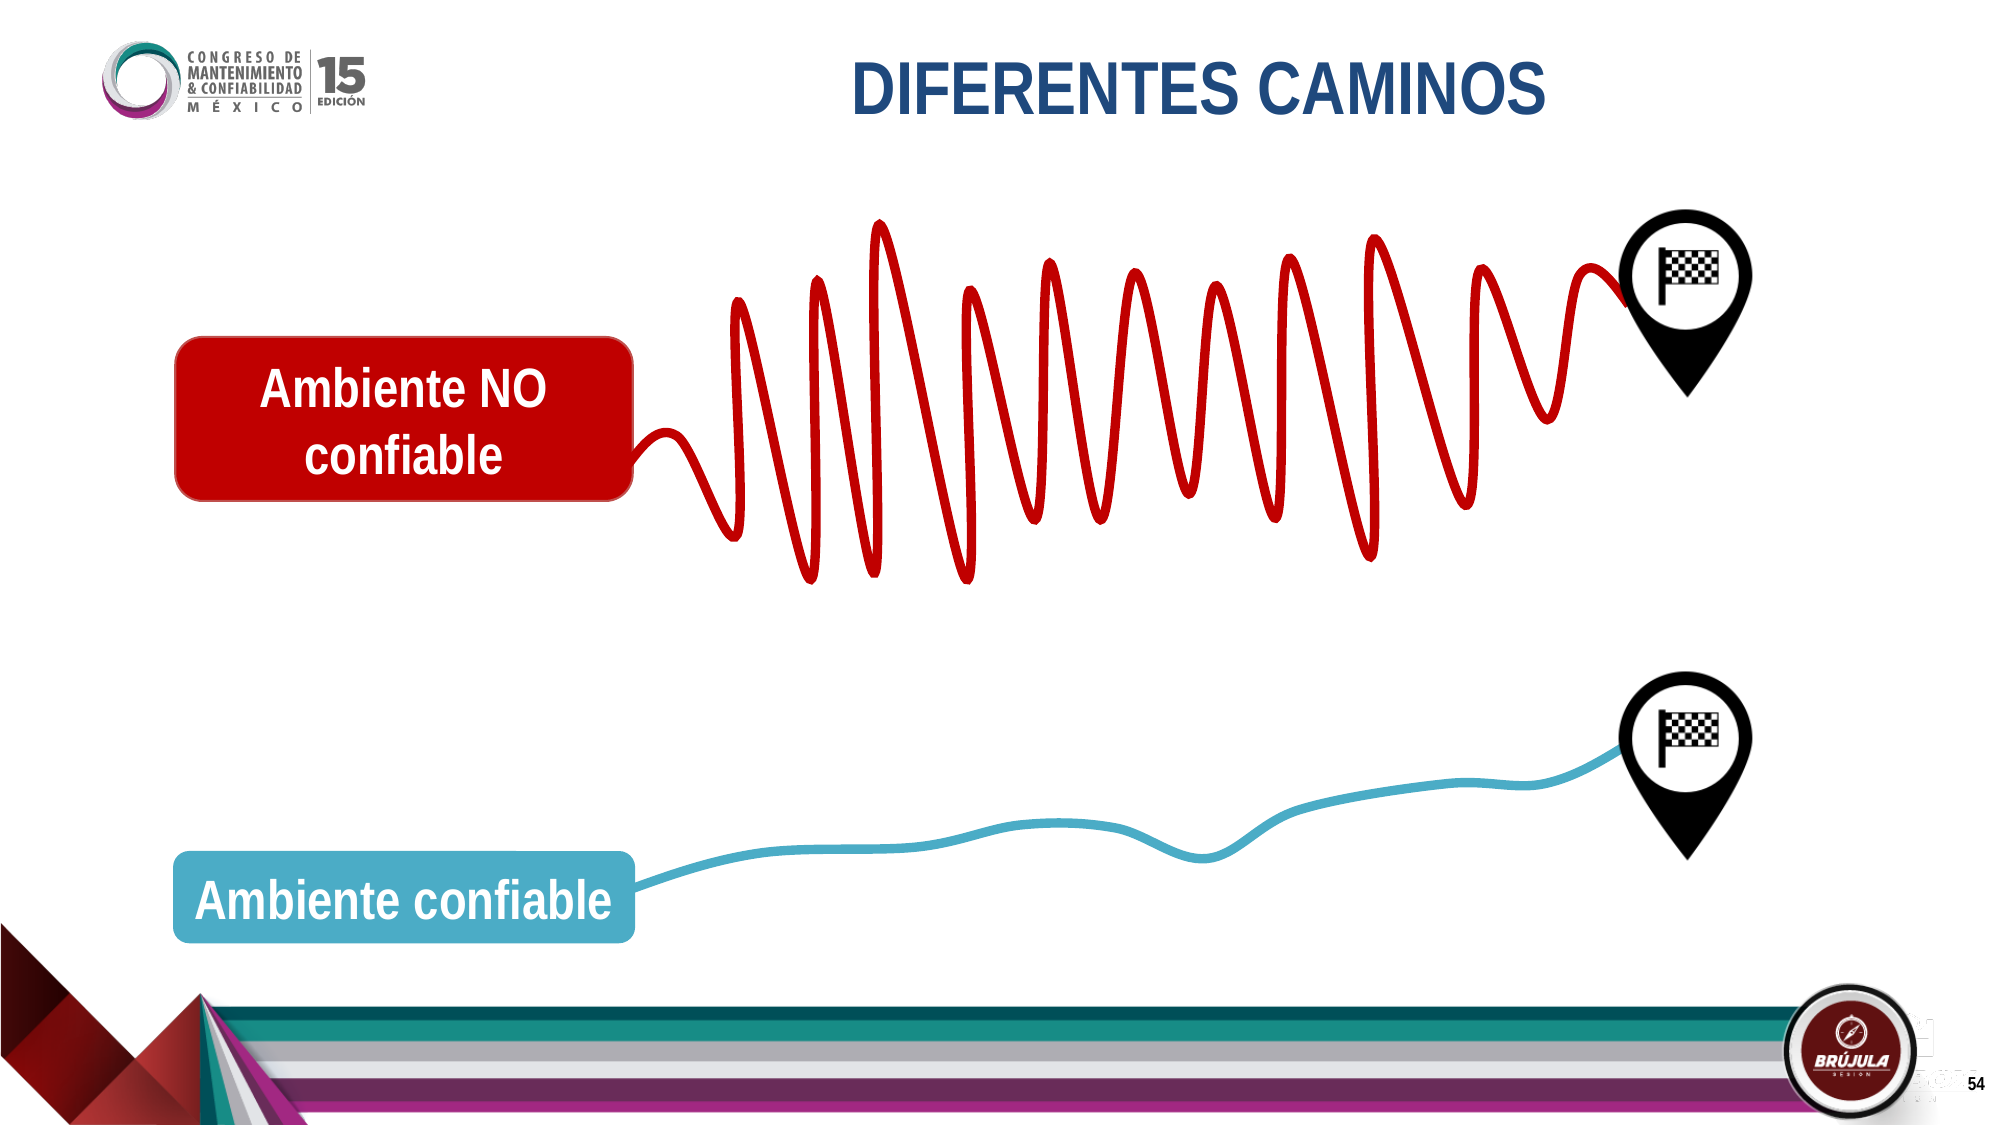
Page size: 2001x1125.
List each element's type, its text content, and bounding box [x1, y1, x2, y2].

picture [1580, 199, 1790, 408]
picture [101, 41, 366, 120]
text_box DIFERENTES CAMINOS [836, 32, 1582, 137]
text_box Ambiente confiable [173, 850, 636, 944]
text_box [636, 751, 1580, 890]
text_box Ambiente NO confiable [174, 335, 634, 502]
picture [0, 923, 1977, 1125]
picture [1580, 661, 1790, 871]
slide_number 54 [1662, 1060, 2000, 1106]
text_box [626, 223, 1580, 581]
